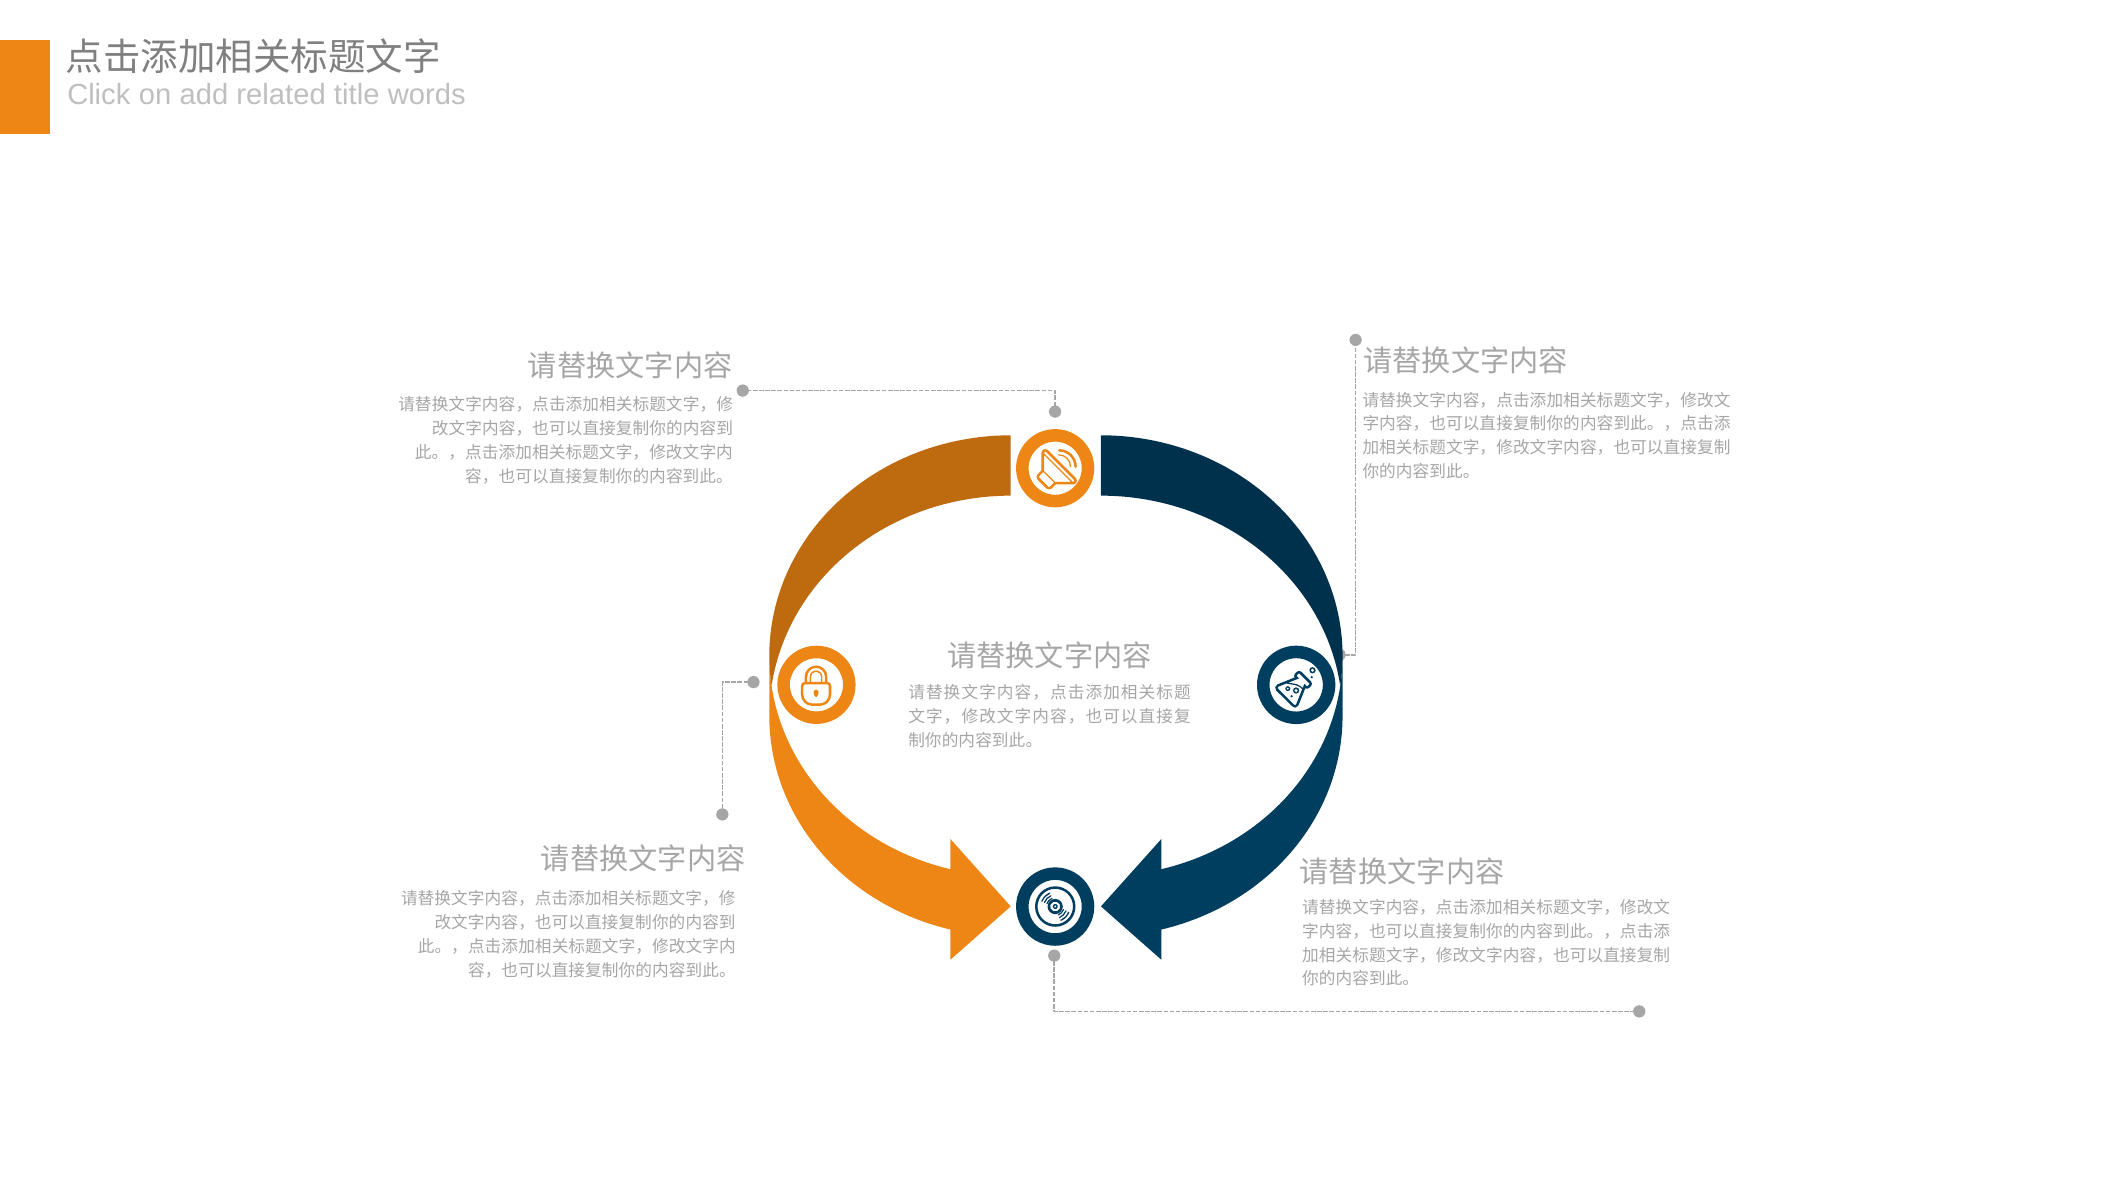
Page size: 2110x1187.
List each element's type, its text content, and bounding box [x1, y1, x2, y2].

text_box [743, 675, 760, 689]
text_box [391, 833, 746, 981]
text_box [1627, 1005, 1646, 1018]
text_box Click on add related title words [51, 67, 488, 119]
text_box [1362, 335, 1736, 483]
text_box [1343, 649, 1350, 660]
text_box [389, 339, 734, 488]
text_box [769, 435, 1343, 967]
text_box [716, 802, 729, 821]
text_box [1299, 846, 1675, 990]
text_box [736, 384, 753, 397]
text_box 点击添加相关标题文字 [49, 25, 524, 97]
text_box [1349, 333, 1362, 348]
text_box [1048, 401, 1062, 418]
